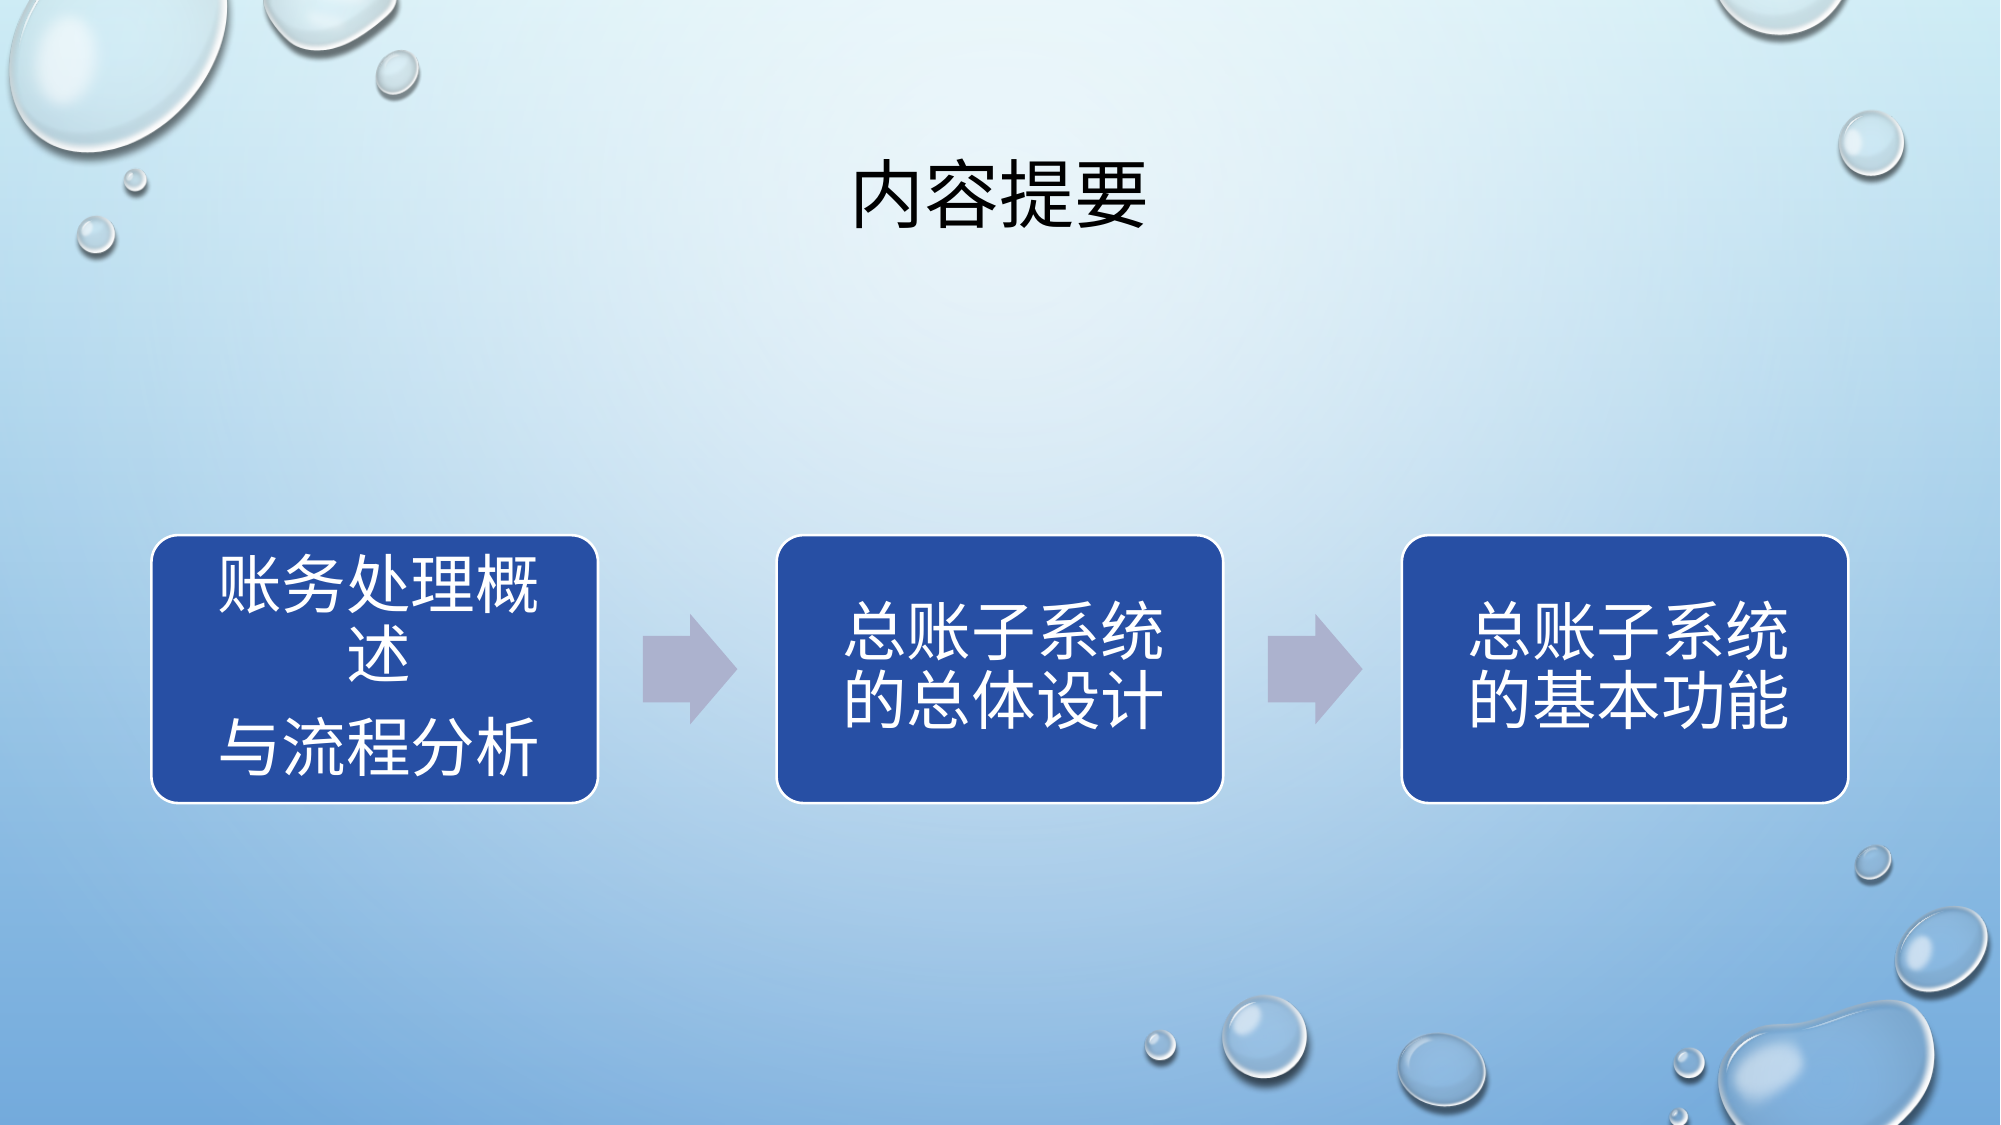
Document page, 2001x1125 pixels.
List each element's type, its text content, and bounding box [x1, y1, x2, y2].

title 内容提要 [149, 67, 1851, 329]
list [149, 387, 1851, 951]
picture [0, 0, 2000, 1125]
